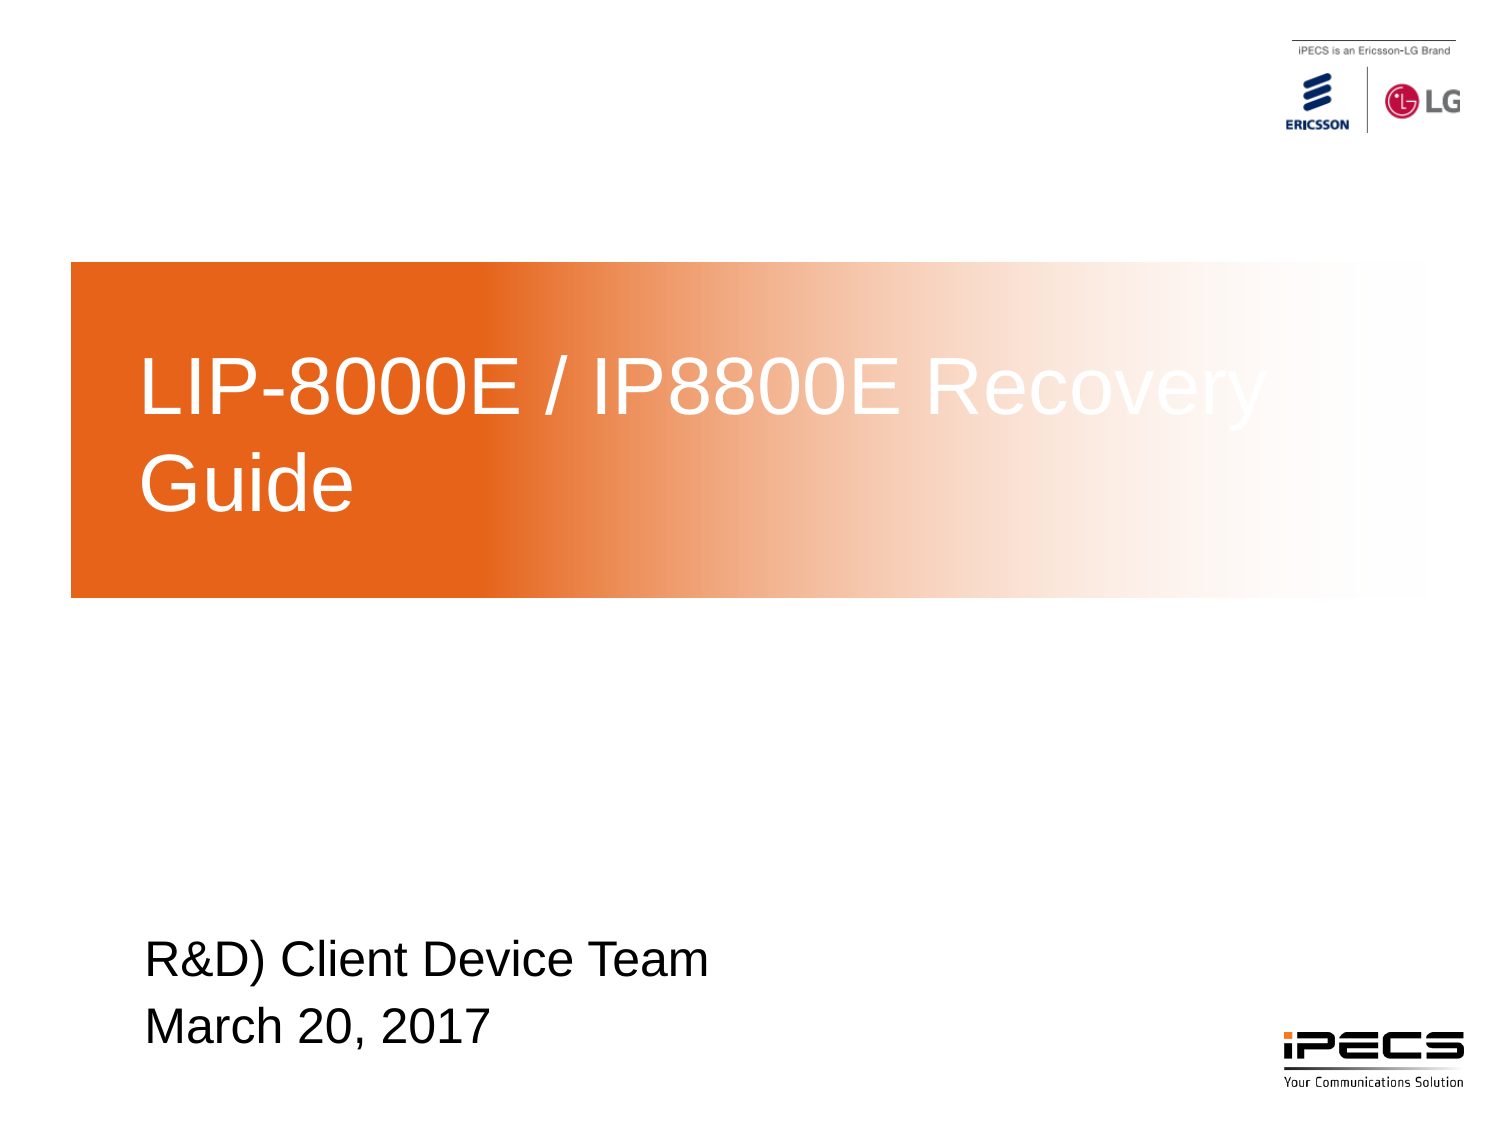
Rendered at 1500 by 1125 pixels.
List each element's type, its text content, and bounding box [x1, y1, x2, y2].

title LIP-8000E / IP8800E Recovery Guide [71, 263, 1430, 598]
list R&D) Client Device Team [144, 926, 857, 989]
list March 20, 2017 [144, 993, 857, 1057]
picture [1284, 1032, 1464, 1087]
